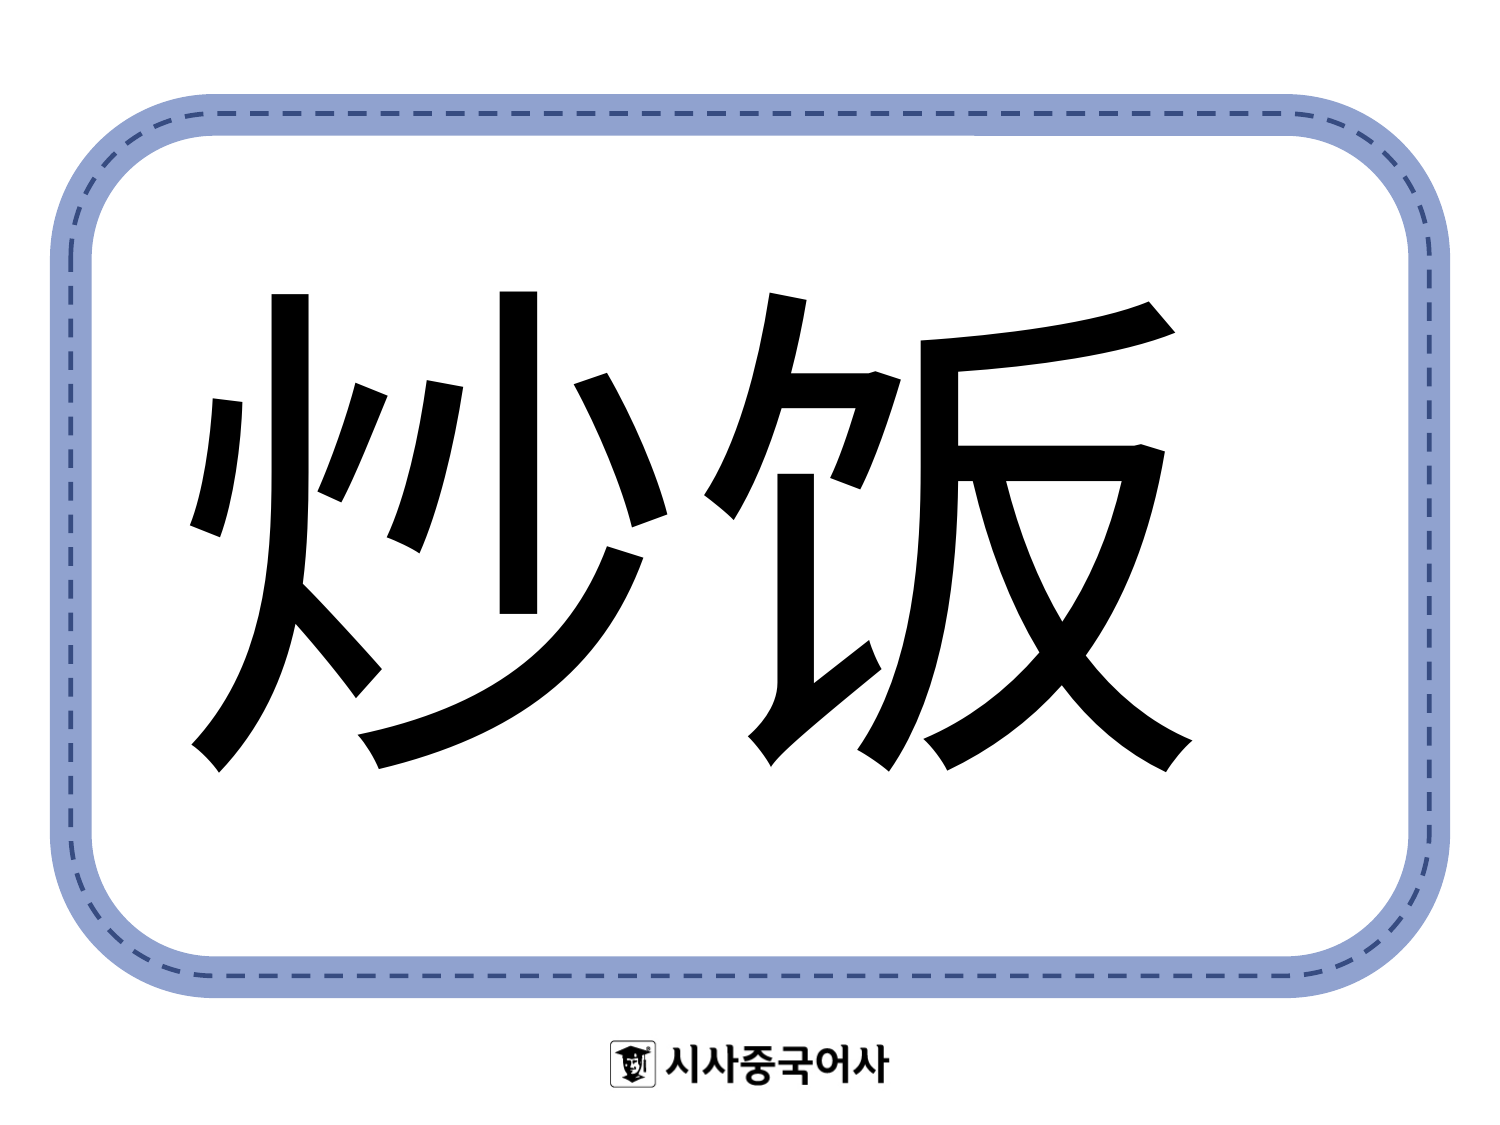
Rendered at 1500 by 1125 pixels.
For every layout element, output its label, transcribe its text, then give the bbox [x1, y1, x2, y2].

text_box 炒饭 [145, 189, 1354, 853]
picture [602, 1034, 898, 1094]
